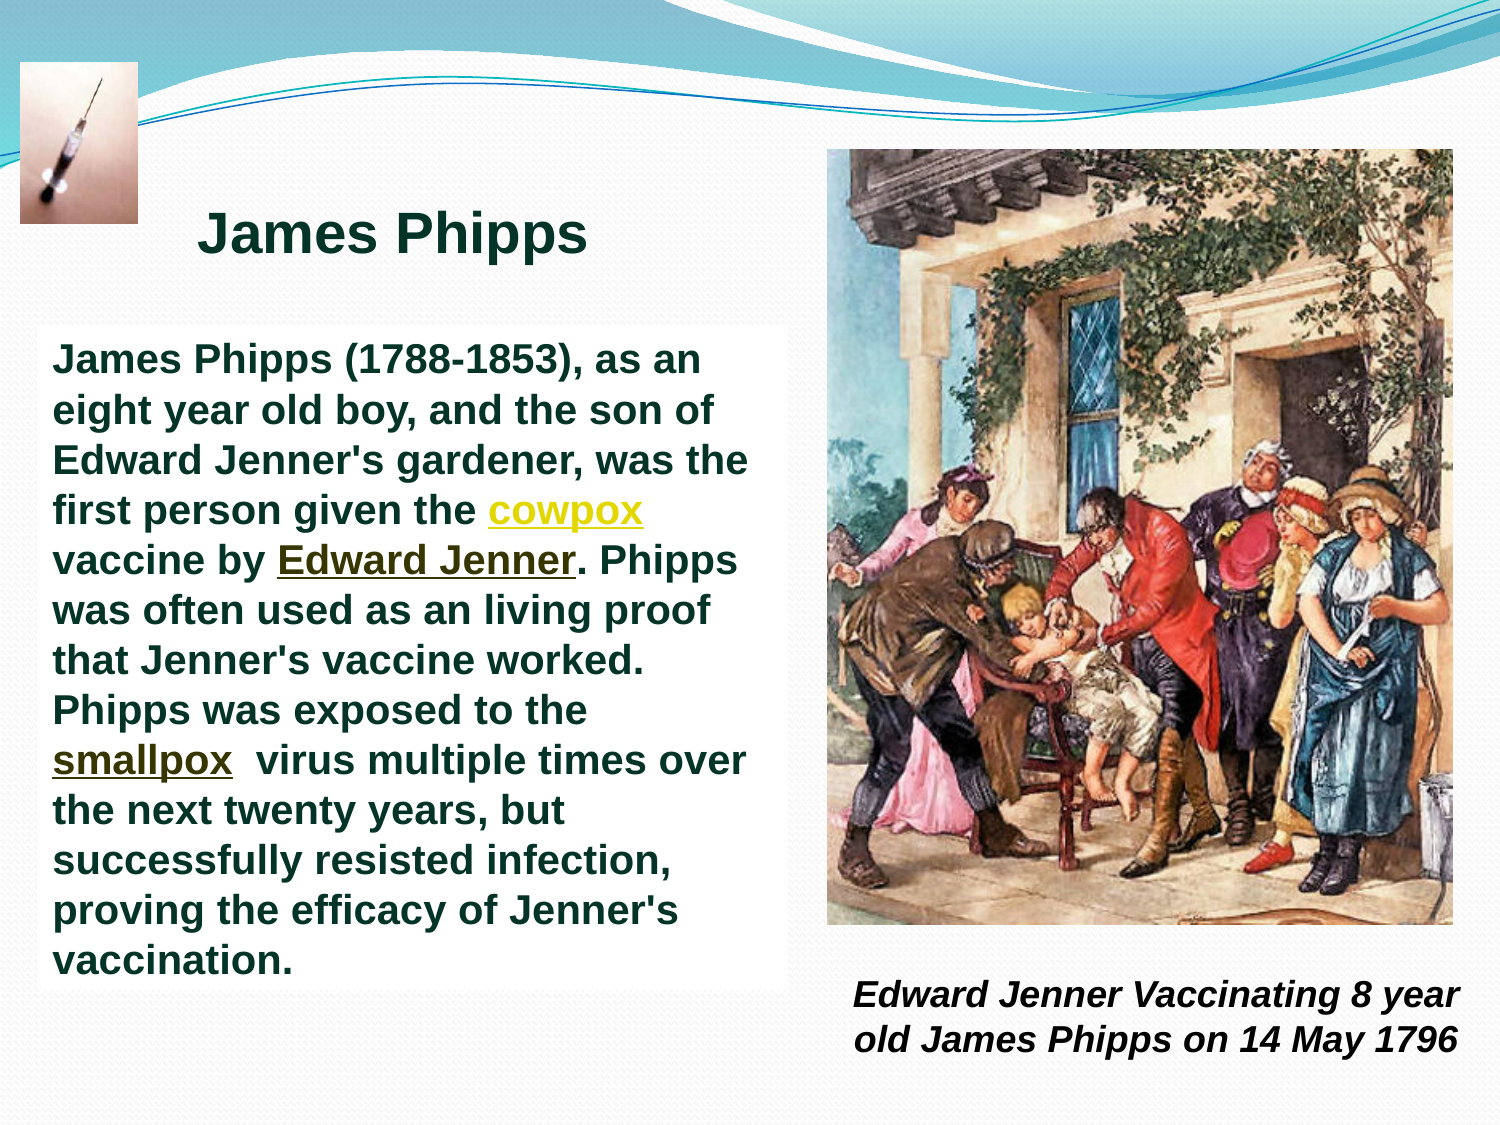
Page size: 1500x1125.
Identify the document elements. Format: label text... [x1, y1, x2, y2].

text_box James Phipps [24, 187, 763, 273]
picture [827, 149, 1453, 926]
text_box James Phipps (1788-1853), as an eight year old boy, and the son of Edward Jenner's gardener, was the first person given the cowpox vaccine by Edward Jenner. Phipps was often used as an living proof that Jenner's vaccine worked. Phipps was exposed to the smallpox virus multiple times over the next twenty years, but successfully resisted infection, proving the efficacy of Jenner's vaccination. [37, 324, 788, 990]
text_box Edward Jenner Vaccinating 8 year old James Phipps on 14 May 1796 [812, 962, 1500, 1125]
picture [20, 62, 138, 224]
